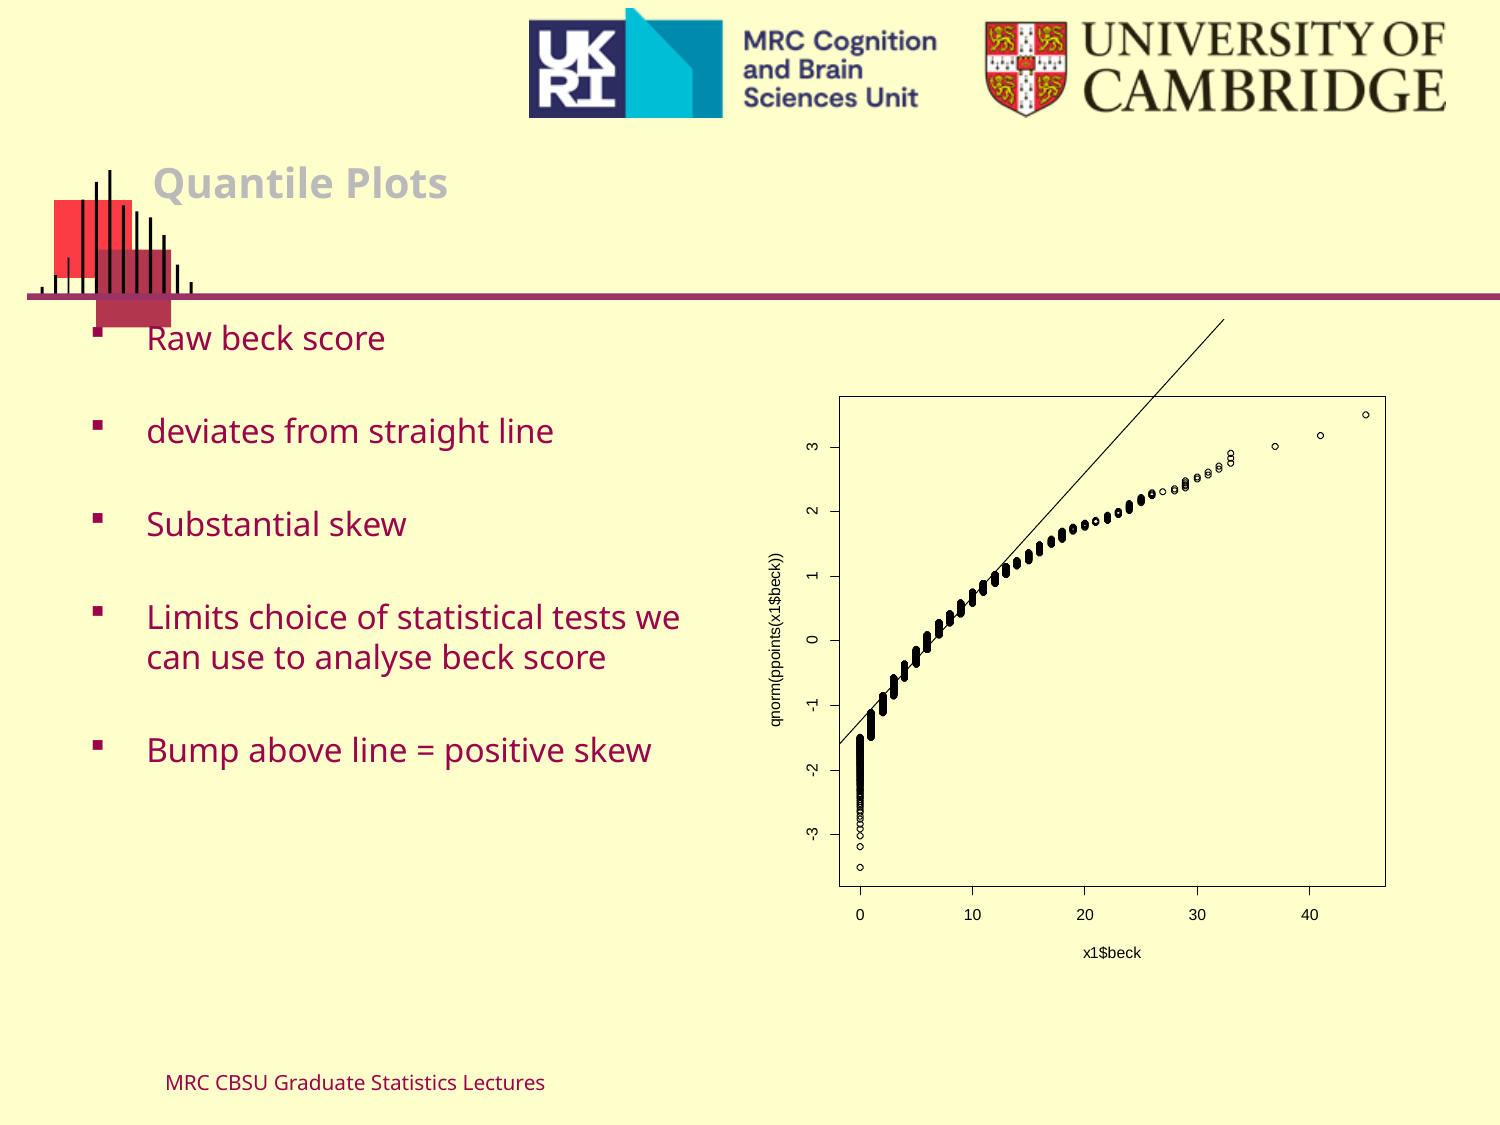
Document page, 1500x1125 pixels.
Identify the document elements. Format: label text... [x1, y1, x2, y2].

list Raw beck score deviates from straight line Substantial skew Limits choice of statistical tests we can use to analyse beck score Bump above line = positive skew [75, 262, 738, 1038]
footer MRC CBSU Graduate Statistics Lectures [149, 1062, 988, 1101]
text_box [762, 318, 1426, 981]
title Quantile Plots [137, 137, 988, 233]
picture [529, 8, 1446, 118]
